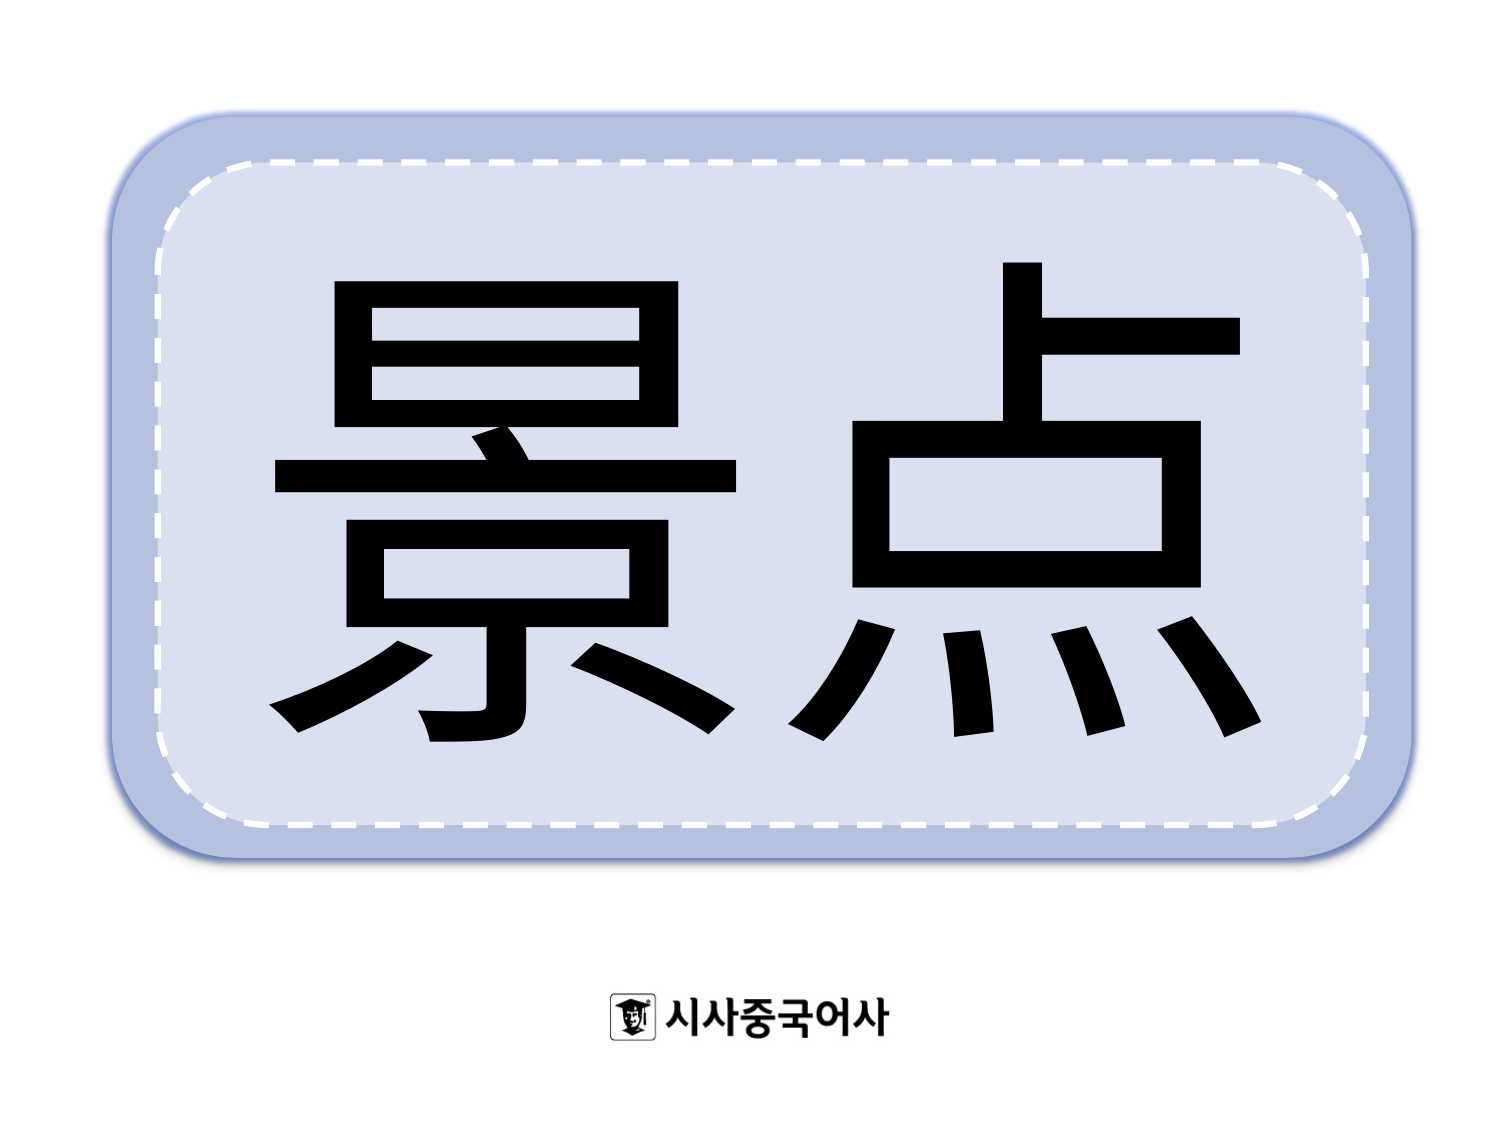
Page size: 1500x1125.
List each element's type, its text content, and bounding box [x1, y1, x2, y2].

text_box 景点 [162, 160, 1371, 824]
picture [602, 987, 898, 1047]
